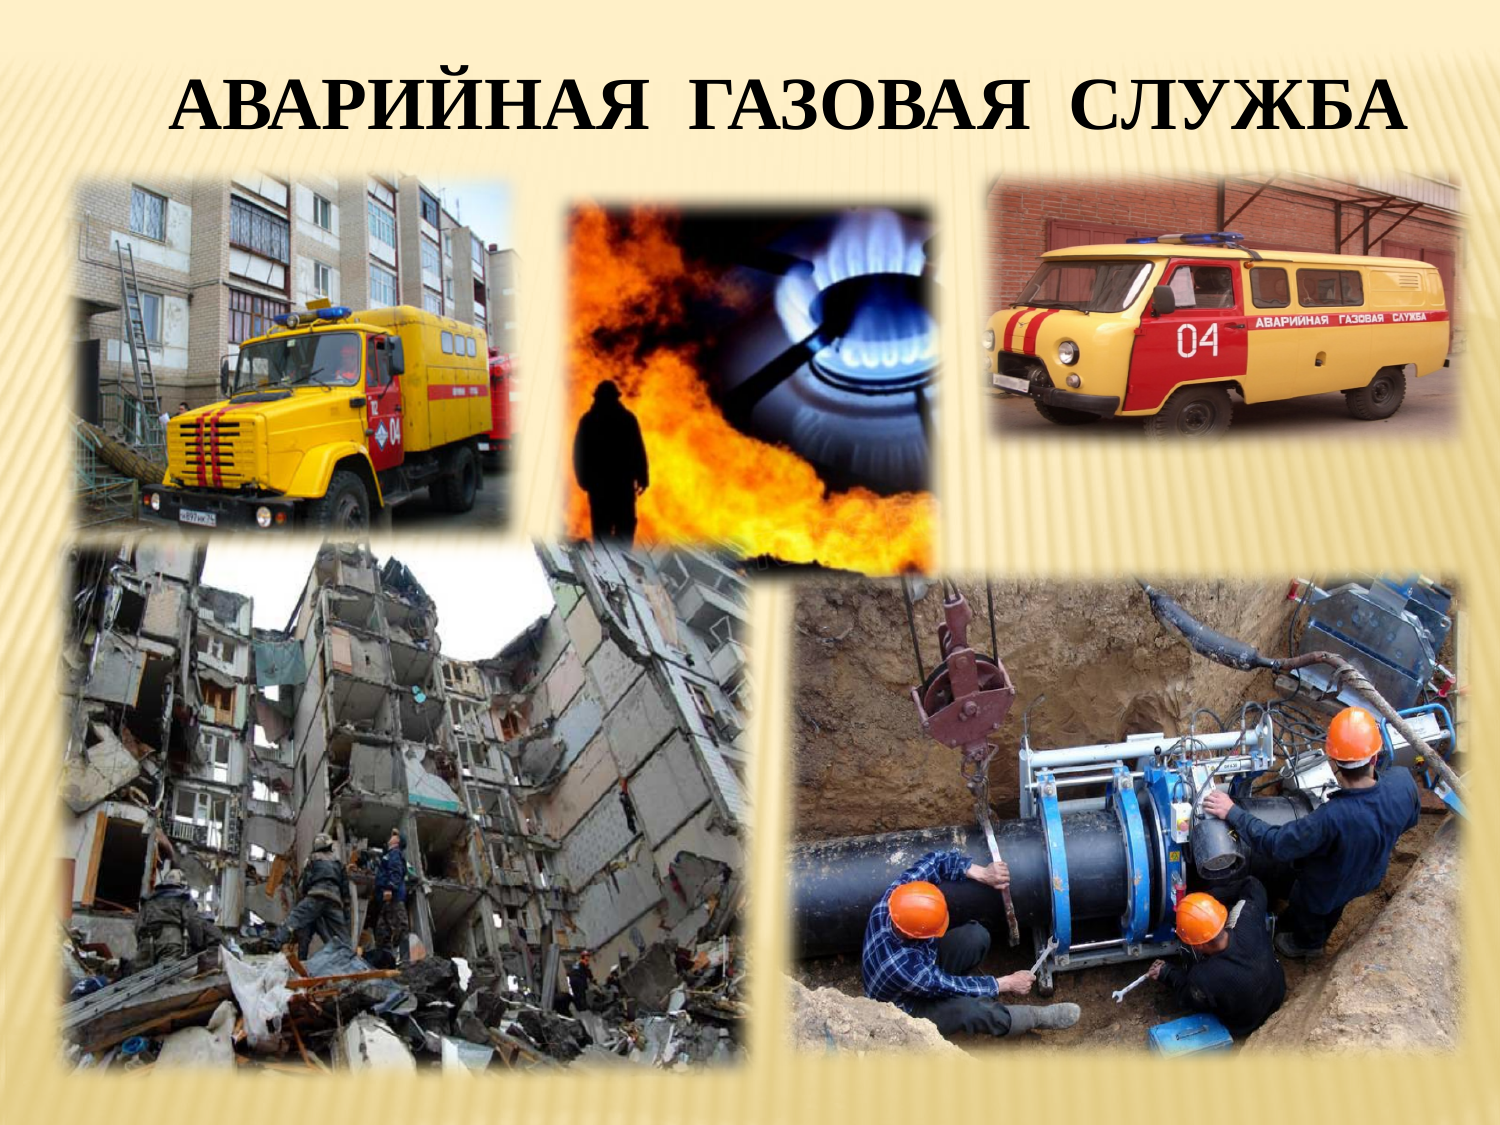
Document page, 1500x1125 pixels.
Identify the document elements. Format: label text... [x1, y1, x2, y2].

picture [58, 163, 528, 551]
picture [972, 163, 1477, 458]
picture [46, 187, 1477, 1086]
text_box АВАРИЙНАЯ ГАЗОВАЯ СЛУЖБА [93, 46, 1484, 152]
